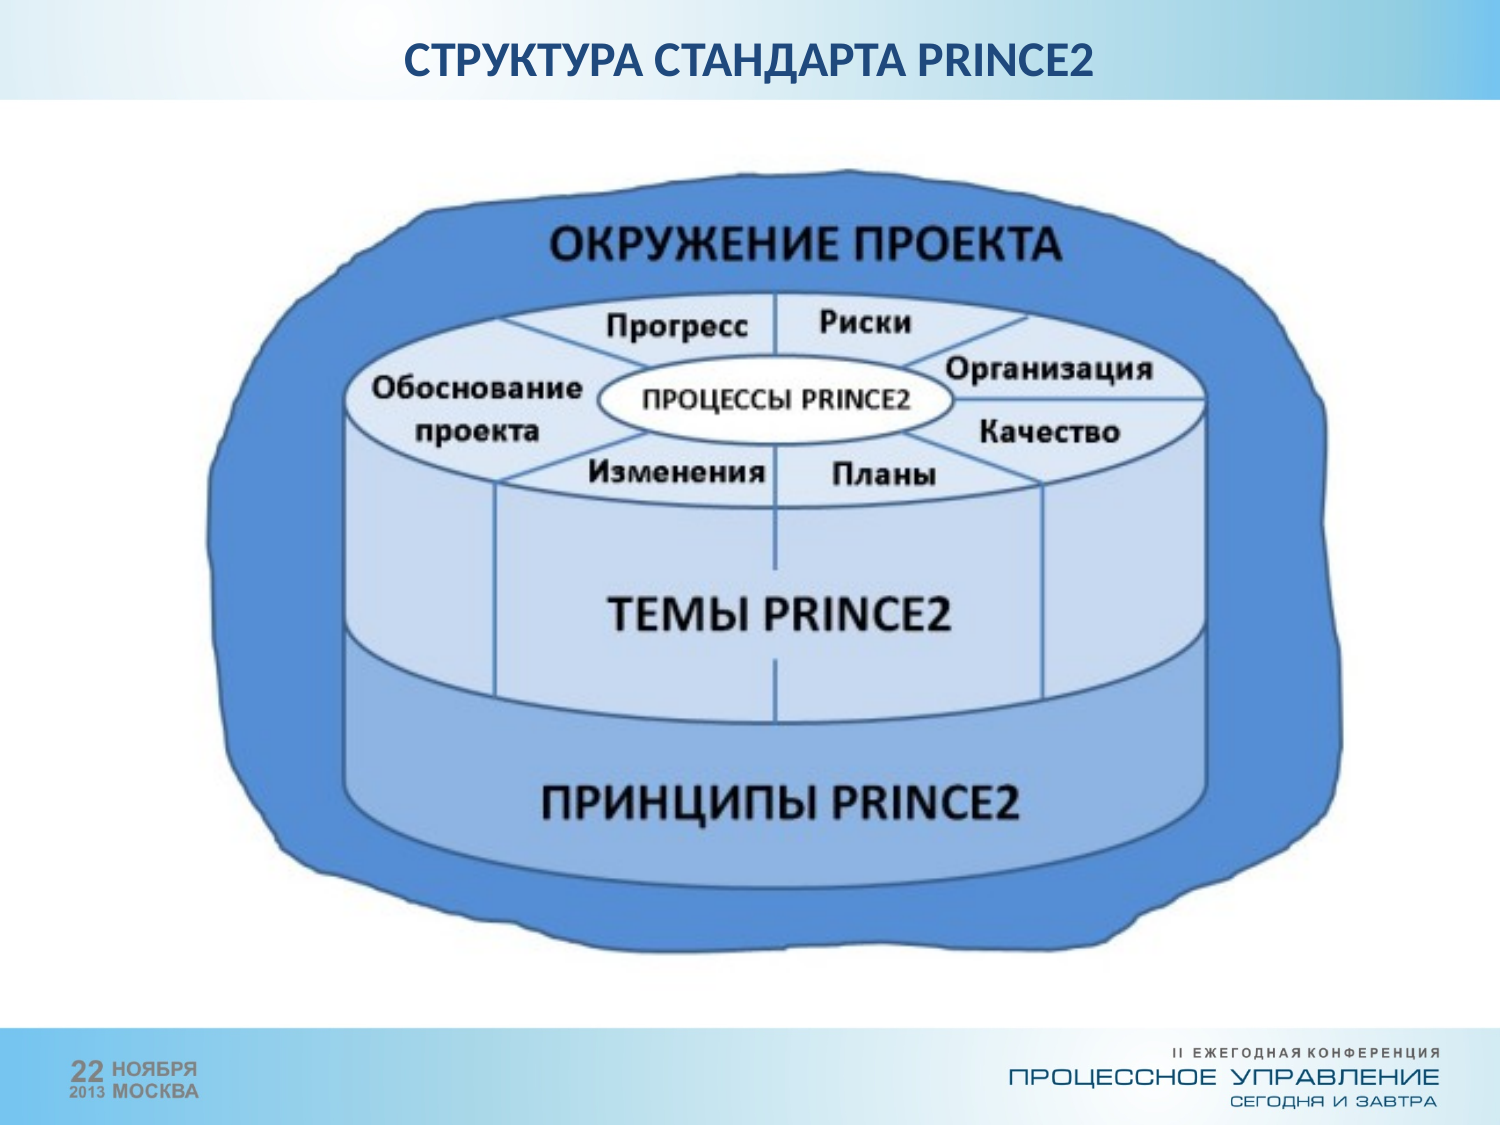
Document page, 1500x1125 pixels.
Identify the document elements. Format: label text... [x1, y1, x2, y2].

picture [0, 0, 1500, 1125]
list СТРУКТУРА СТАНДАРТА PRINCE2 [29, 19, 1471, 107]
